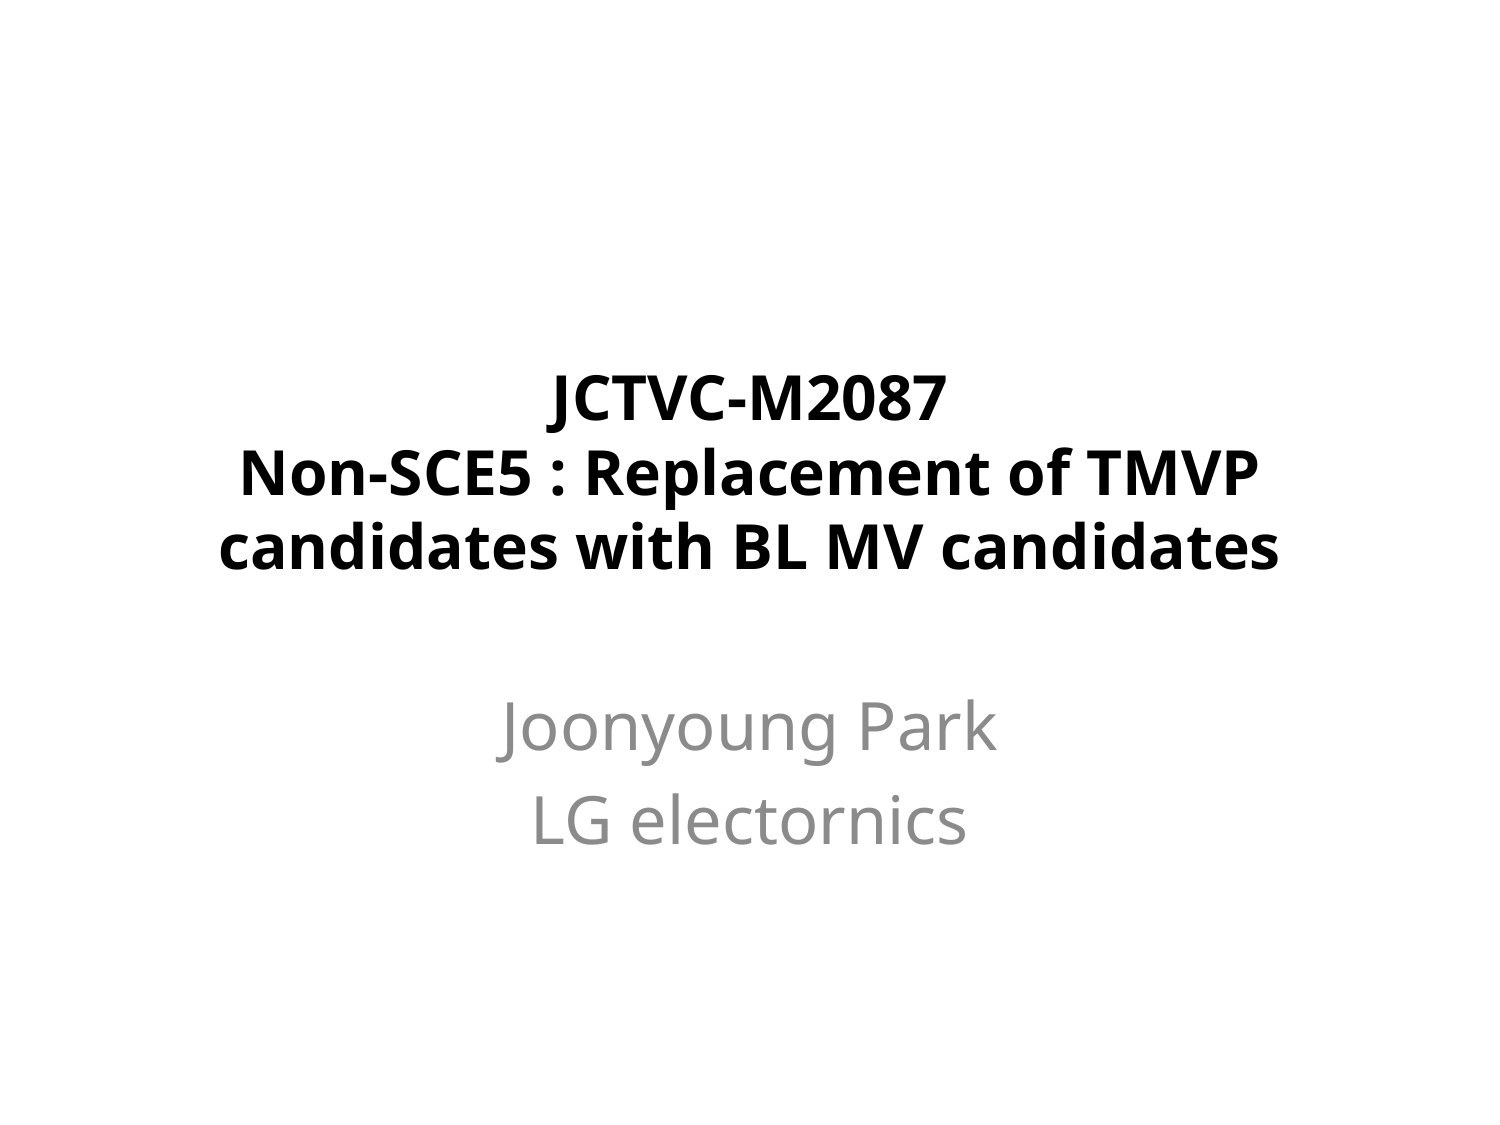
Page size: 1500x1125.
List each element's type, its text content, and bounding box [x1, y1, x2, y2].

subtitle Joonyoung Park LG electornics [225, 676, 1275, 965]
title JCTVC-M2087 Non-SCE5 : Replacement of TMVP candidates with BL MV candidates [112, 349, 1388, 591]
